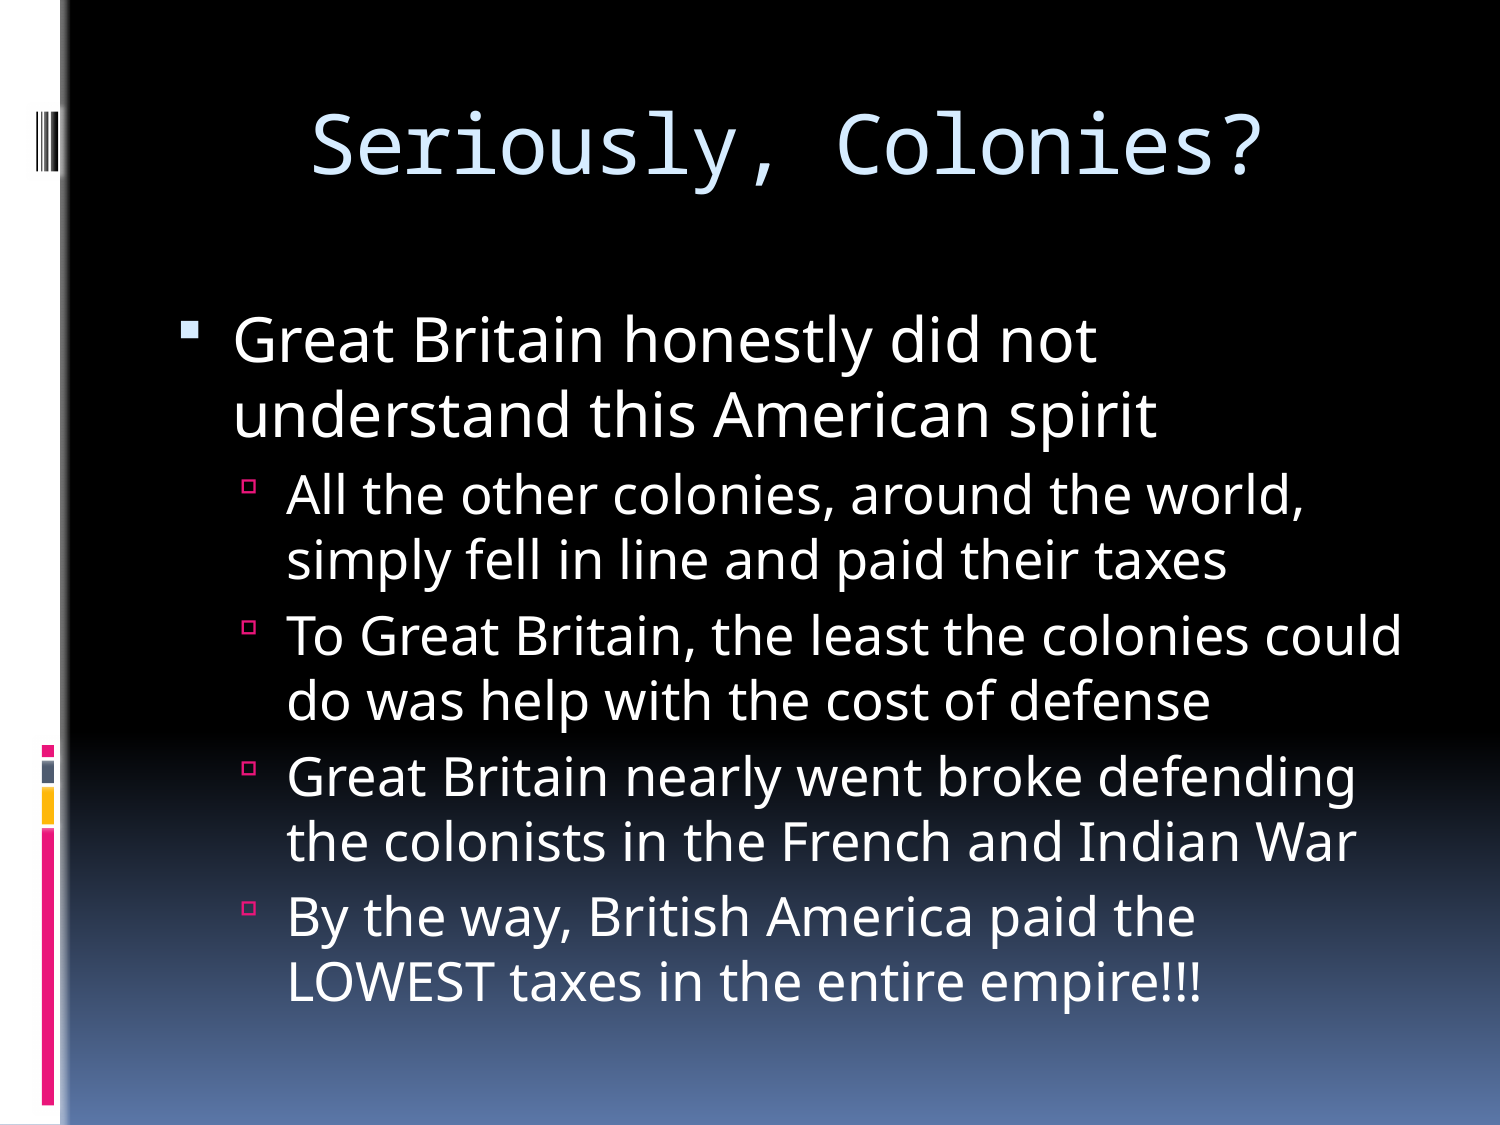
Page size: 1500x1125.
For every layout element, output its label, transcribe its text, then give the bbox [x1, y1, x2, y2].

title Seriously, Colonies? [150, 83, 1425, 234]
list Great Britain honestly did not understand this American spirit All the other colonies, around the world, simply fell in line and paid their taxes To Great Britain, the least the colonies could do was help with the cost of defense Great Britain nearly went broke defending the colonists in the French and Indian War By the way, British America paid the LOWEST taxes in the entire empire!!! [150, 292, 1425, 1043]
